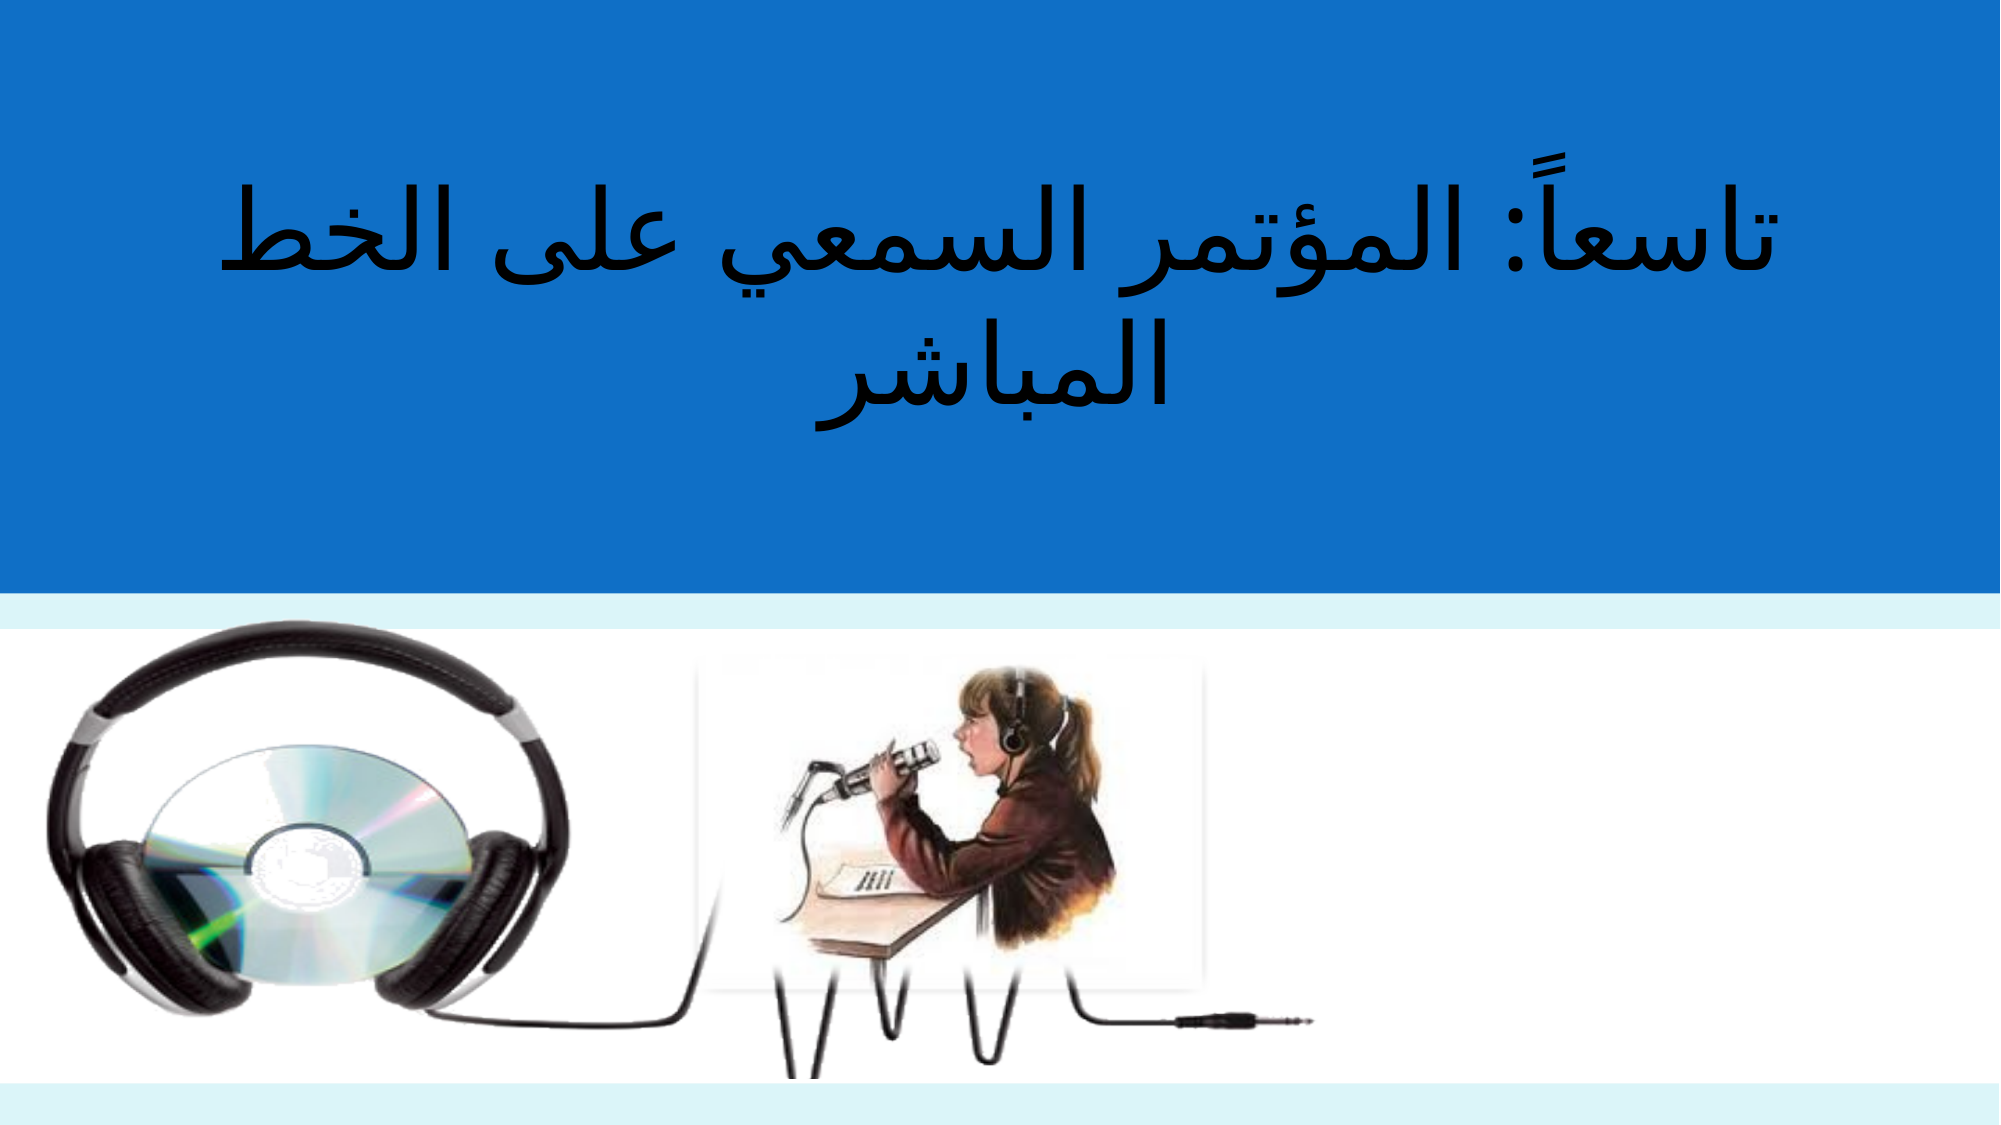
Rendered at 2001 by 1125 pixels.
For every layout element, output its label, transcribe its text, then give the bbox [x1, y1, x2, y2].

picture [0, 515, 1320, 1079]
title تاسعاً: المؤتمر السمعي على الخط المباشر [173, 0, 1824, 585]
